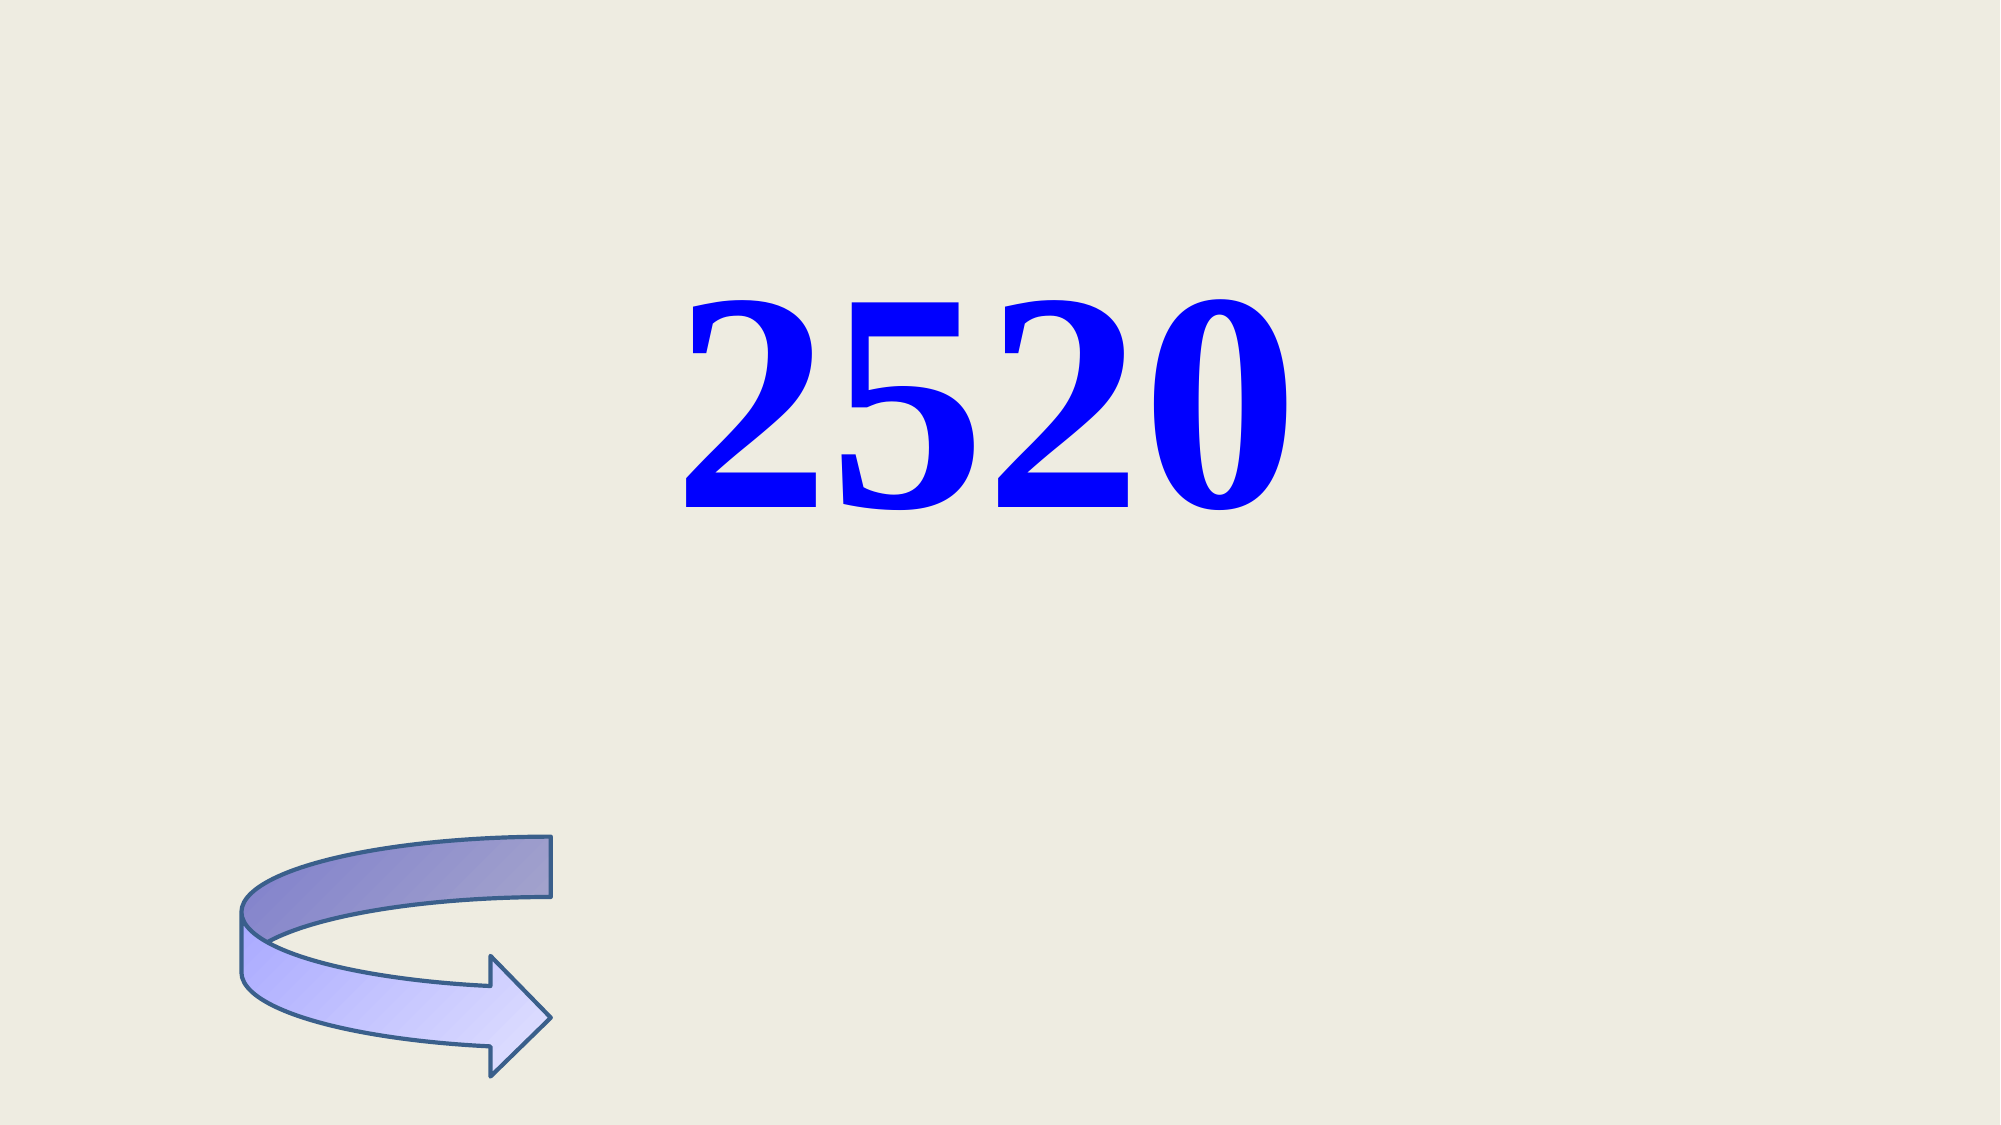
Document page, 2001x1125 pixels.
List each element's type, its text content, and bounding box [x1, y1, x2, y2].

text_box 2520 [658, 187, 1372, 578]
text_box [239, 834, 553, 1079]
